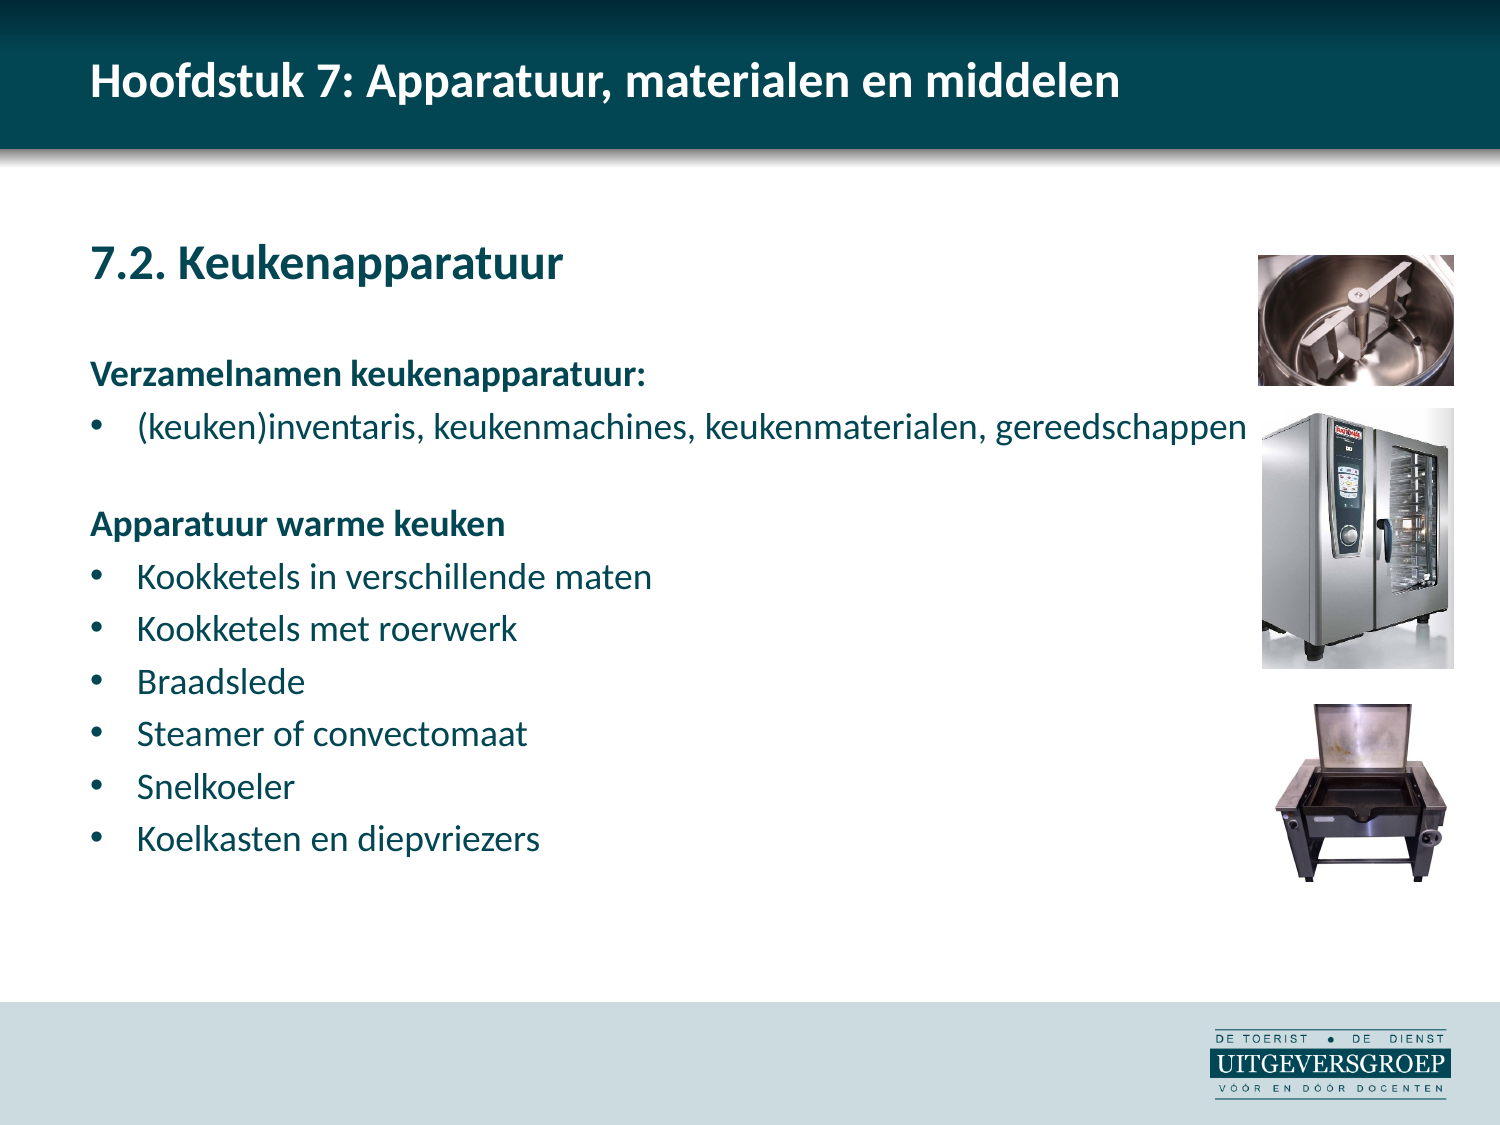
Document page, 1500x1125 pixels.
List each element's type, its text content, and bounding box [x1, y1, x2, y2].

picture [1261, 408, 1454, 669]
title Hoofdstuk 7: Apparatuur, materialen en middelen [75, 0, 1425, 172]
picture [1210, 1021, 1451, 1106]
picture [1257, 255, 1454, 386]
picture [1266, 703, 1454, 882]
list 7.2. Keukenapparatuur Verzamelnamen keukenapparatuur: (keuken)inventaris, keukenmachines, keukenmaterialen, gereedschappen Apparatuur warme keuken Kookketels in verschillende maten Kookketels met roerwerk Braadslede Steamer of convectomaat Snelkoeler Koelkasten en diepvriezers [75, 221, 1425, 965]
